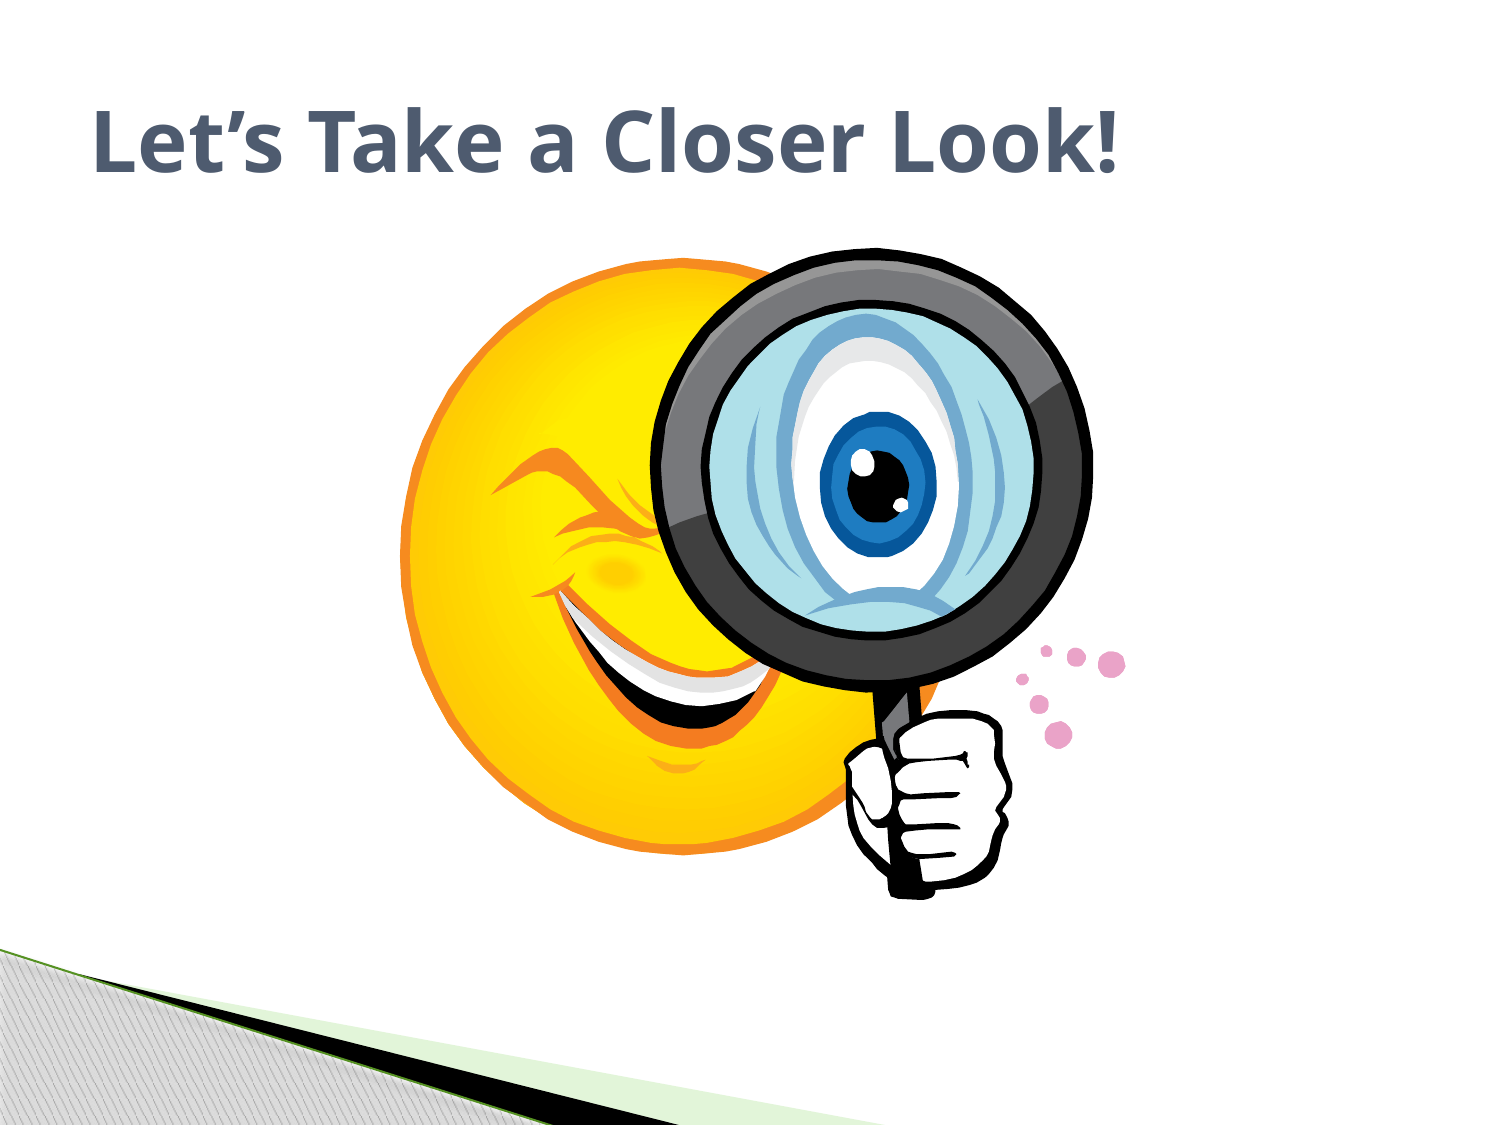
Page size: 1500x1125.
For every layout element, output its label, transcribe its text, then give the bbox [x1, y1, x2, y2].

picture [399, 247, 1126, 901]
title Let’s Take a Closer Look! [75, 45, 1425, 233]
